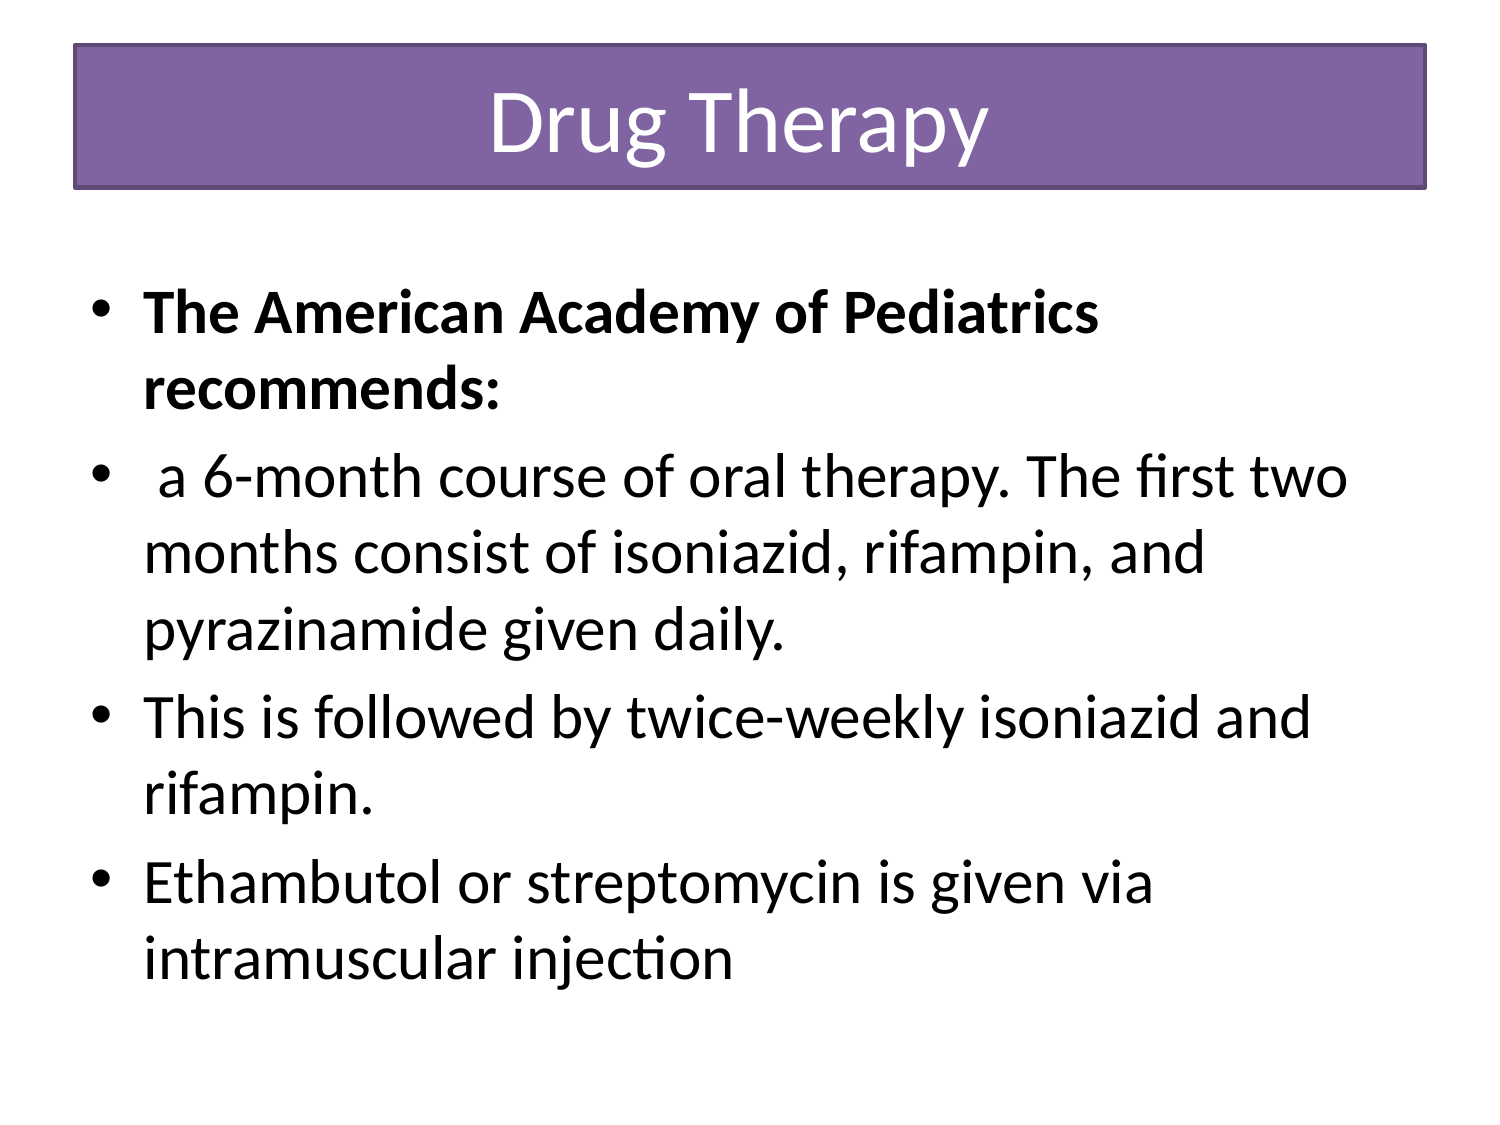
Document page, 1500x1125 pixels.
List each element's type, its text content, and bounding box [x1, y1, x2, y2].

title Drug Therapy [73, 43, 1427, 190]
list The American Academy of Pediatrics recommends: a 6-month course of oral therapy. The first two months consist of isoniazid, rifampin, and pyrazinamide given daily. This is followed by twice-weekly isoniazid and rifampin. Ethambutol or streptomycin is given via intramuscular injection [75, 262, 1425, 1005]
